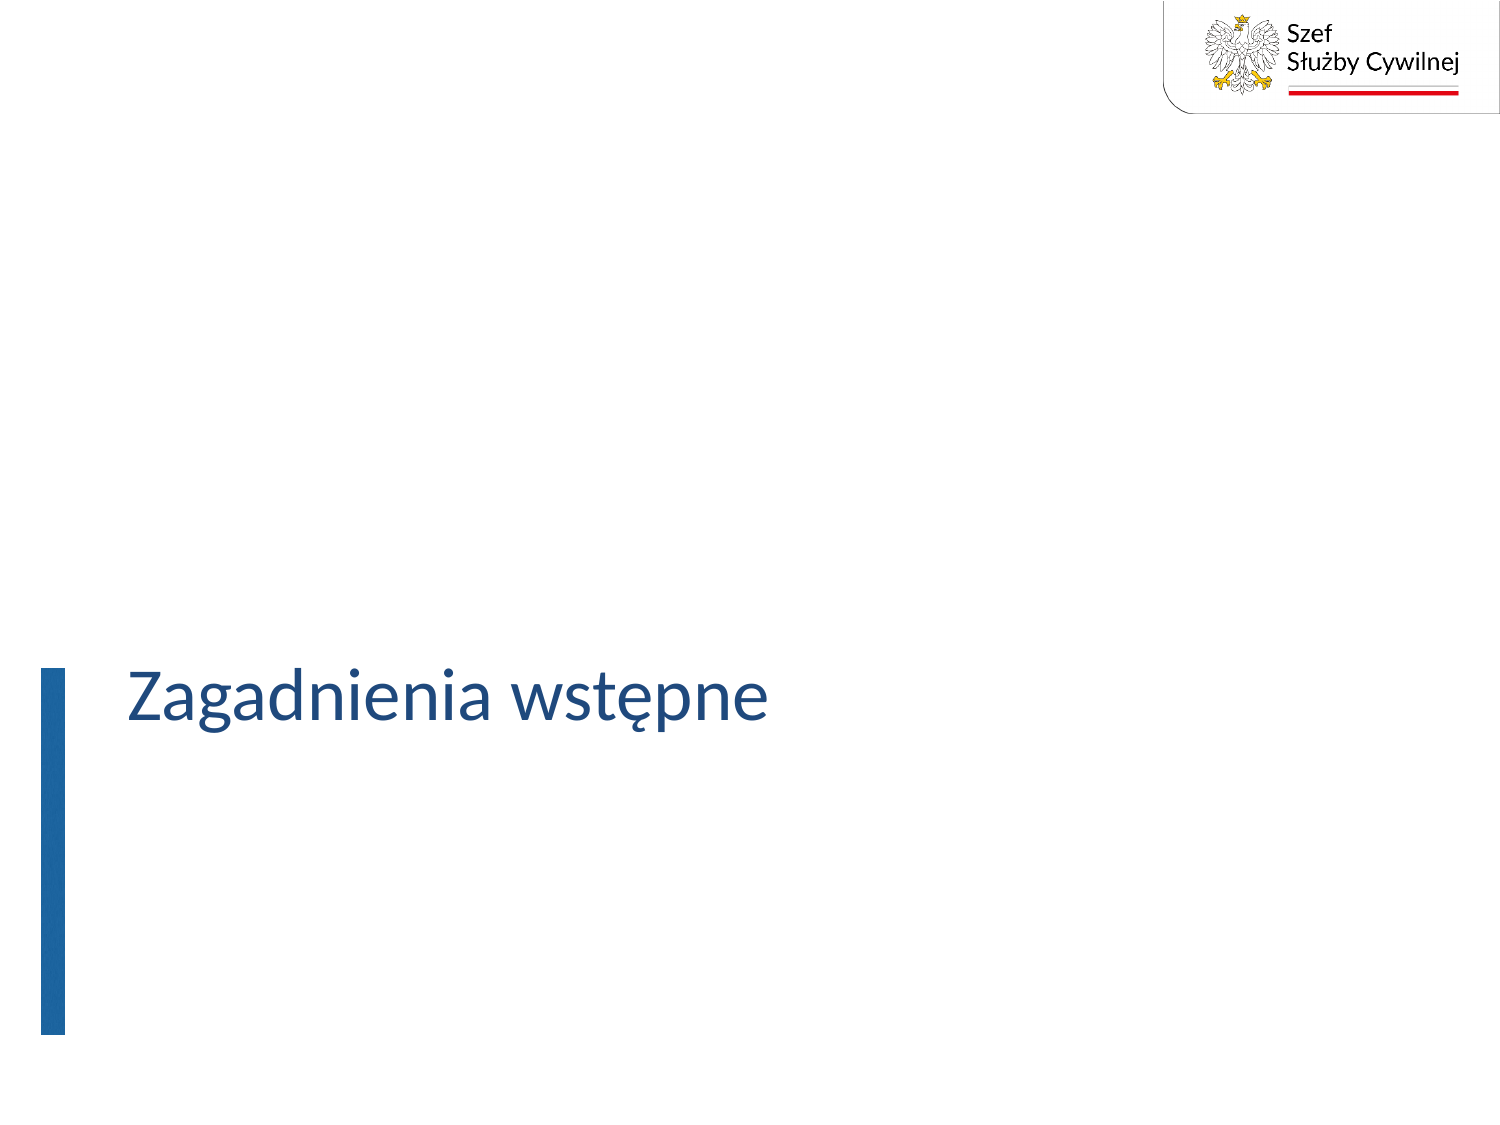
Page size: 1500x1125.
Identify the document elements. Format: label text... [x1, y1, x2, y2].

picture [41, 668, 65, 1035]
picture [1163, 0, 1500, 114]
title Zagadnienia wstępne [112, 656, 1388, 881]
